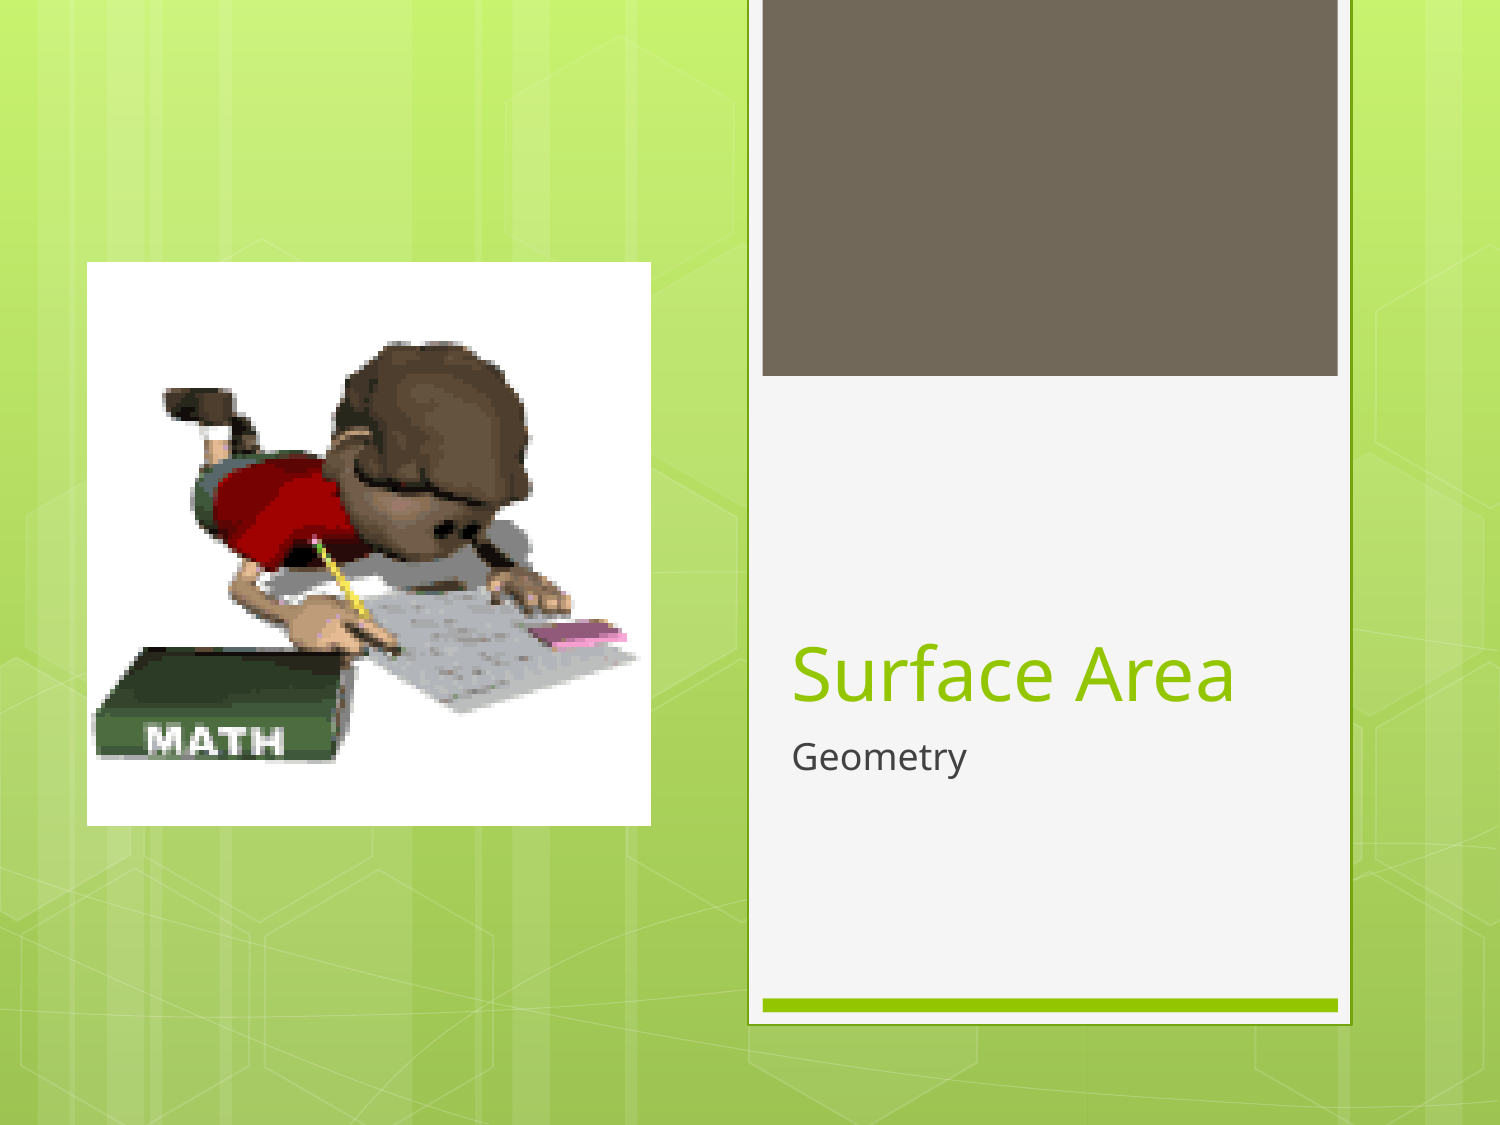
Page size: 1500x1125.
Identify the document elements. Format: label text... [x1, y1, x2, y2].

picture [87, 262, 651, 826]
subtitle Geometry [776, 725, 1320, 933]
title Surface Area [776, 444, 1320, 724]
